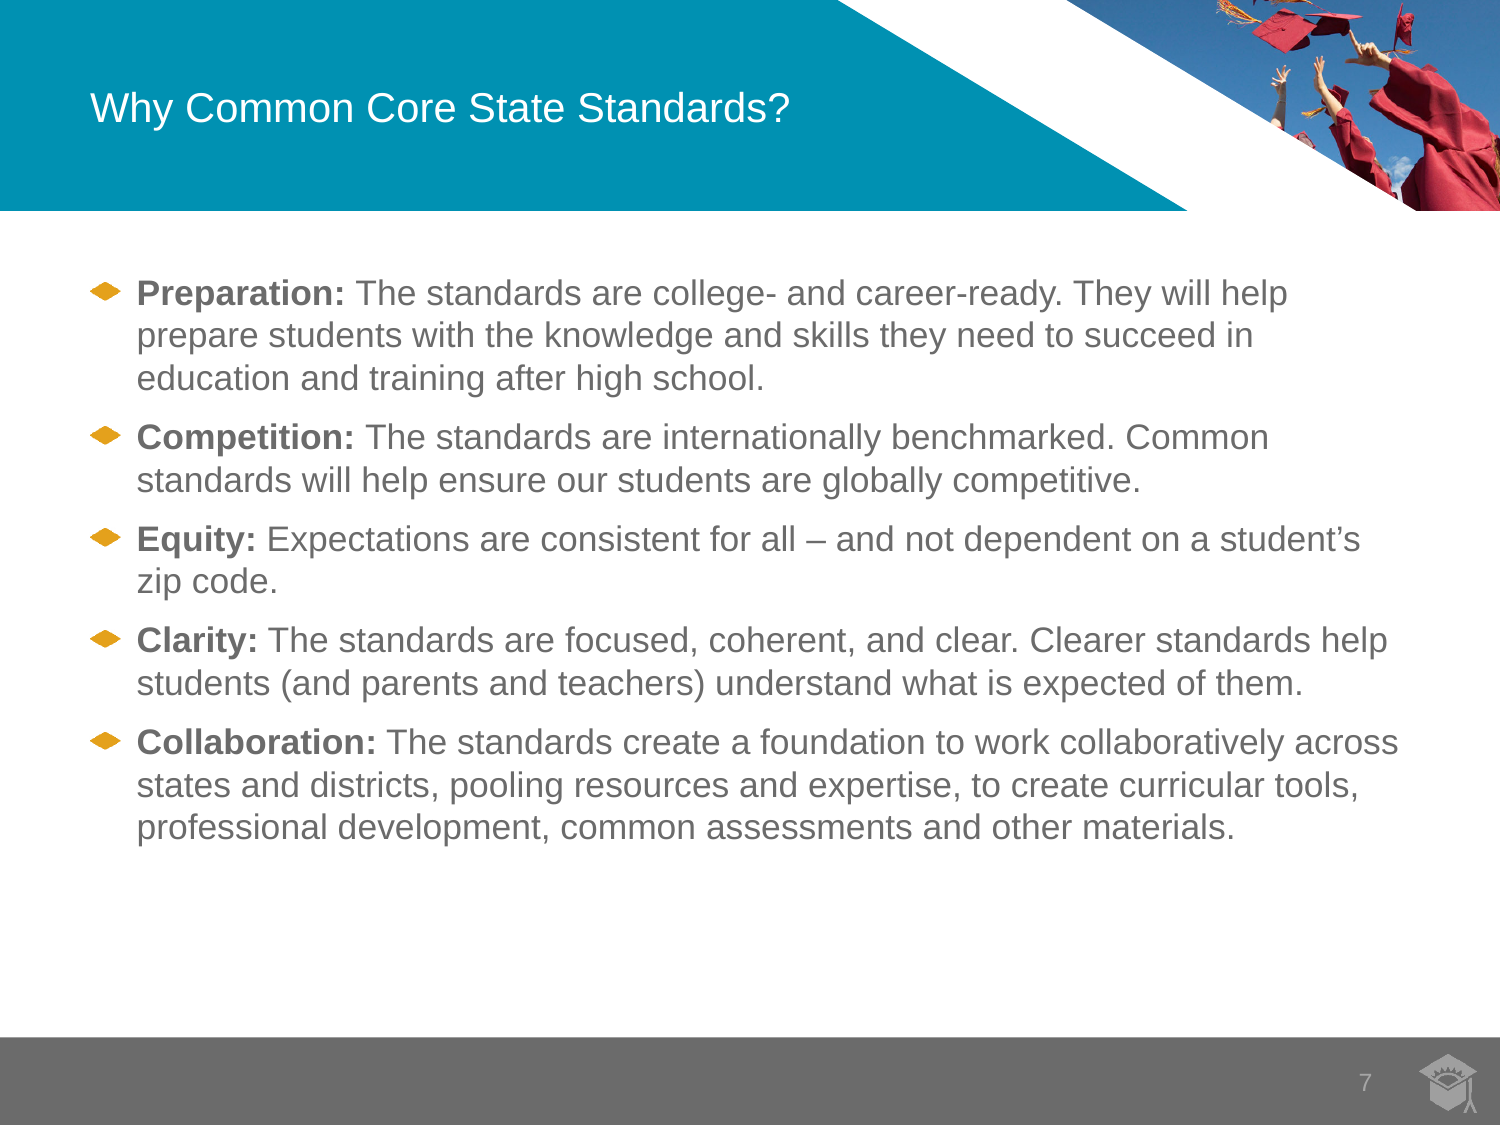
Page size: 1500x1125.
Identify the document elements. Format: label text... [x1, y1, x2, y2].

picture [89, 731, 121, 750]
picture [89, 527, 121, 547]
text_box Preparation: The standards are college- and career-ready. They will help prepare students with the knowledge and skills they need to succeed in education and training after high school. Competition: The standards are internationally benchmarked. Common standards will help ensure our students are globally competitive. Equity: Expectations are consistent for all – and not dependent on a student’s zip code. Clarity: The standards are focused, coherent, and clear. Clearer standards help students (and parents and teachers) understand what is expected of them. Collaboration: The standards create a foundation to work collaboratively across states and districts, pooling resources and expertise, to create curricular tools, professional development, common assessments and other materials. [74, 262, 1425, 854]
picture [89, 281, 121, 301]
title Why Common Core State Standards? [0, 0, 1001, 212]
picture [1068, 0, 1500, 211]
picture [1416, 1051, 1480, 1116]
picture [89, 629, 121, 648]
slide_number 7 [1137, 1037, 1388, 1125]
picture [89, 425, 121, 445]
